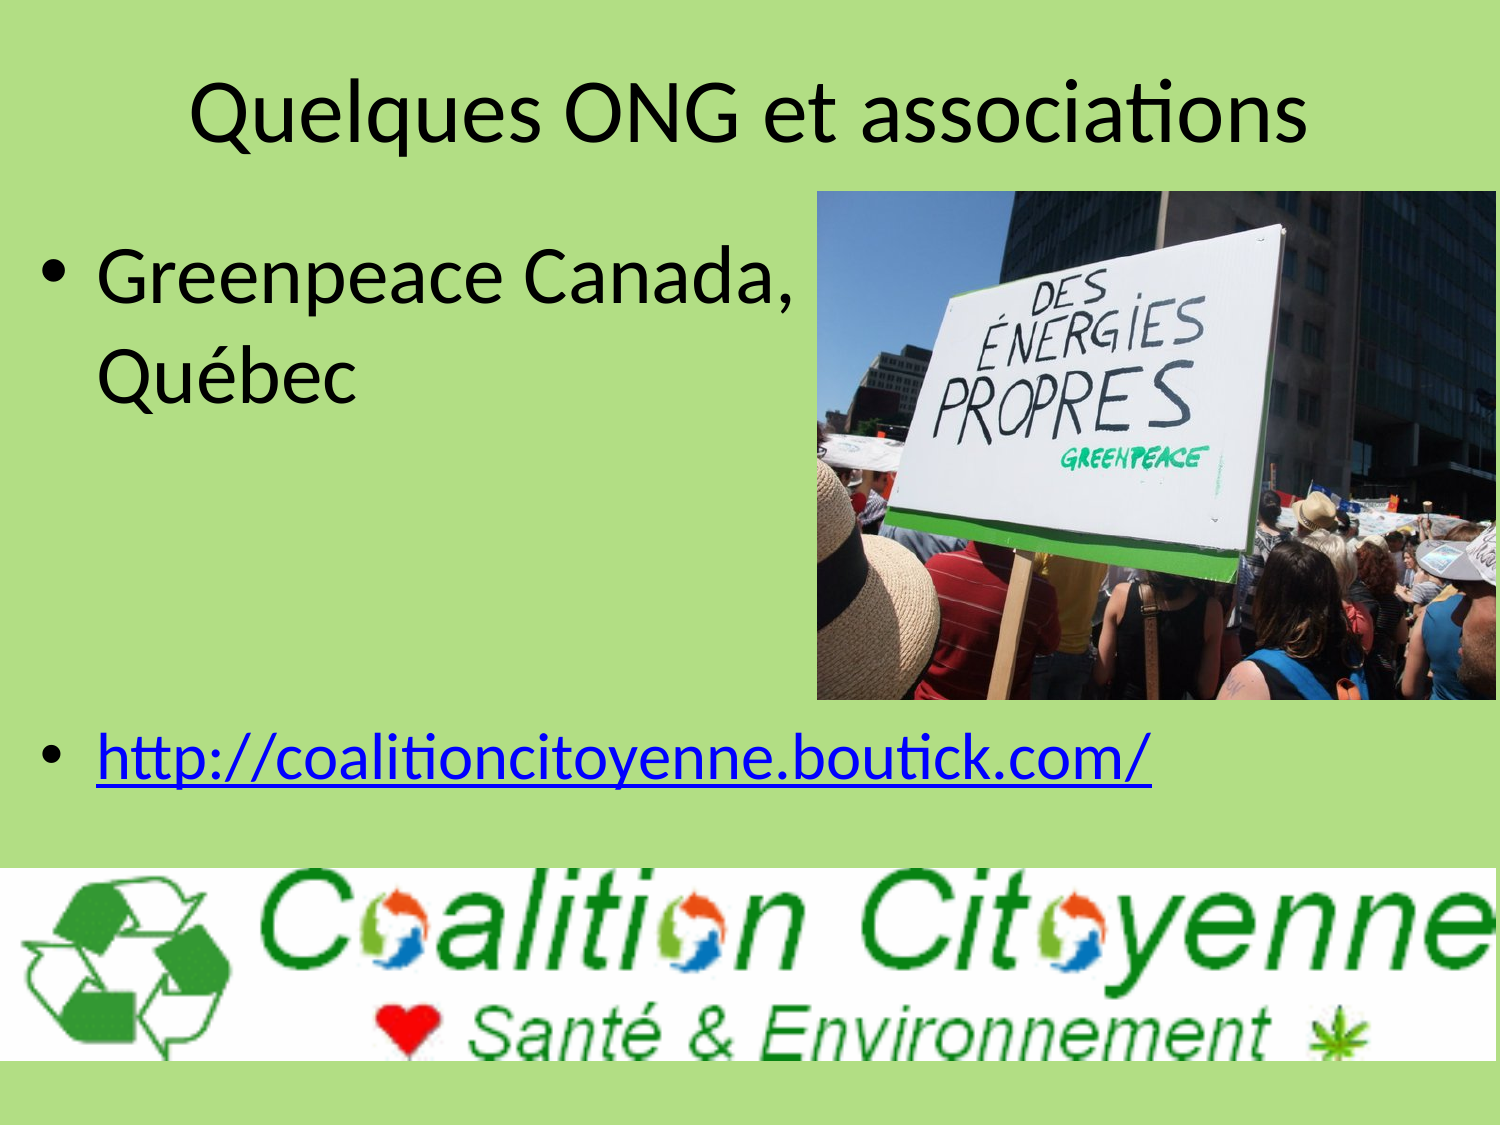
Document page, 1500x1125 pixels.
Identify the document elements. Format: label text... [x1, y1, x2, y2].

title Quelques ONG et associations [75, 12, 1425, 200]
picture [816, 191, 1496, 701]
picture [0, 868, 1496, 1061]
list Greenpeace Canada, Québec http://coalitioncitoyenne.boutick.com/ [24, 212, 1188, 867]
